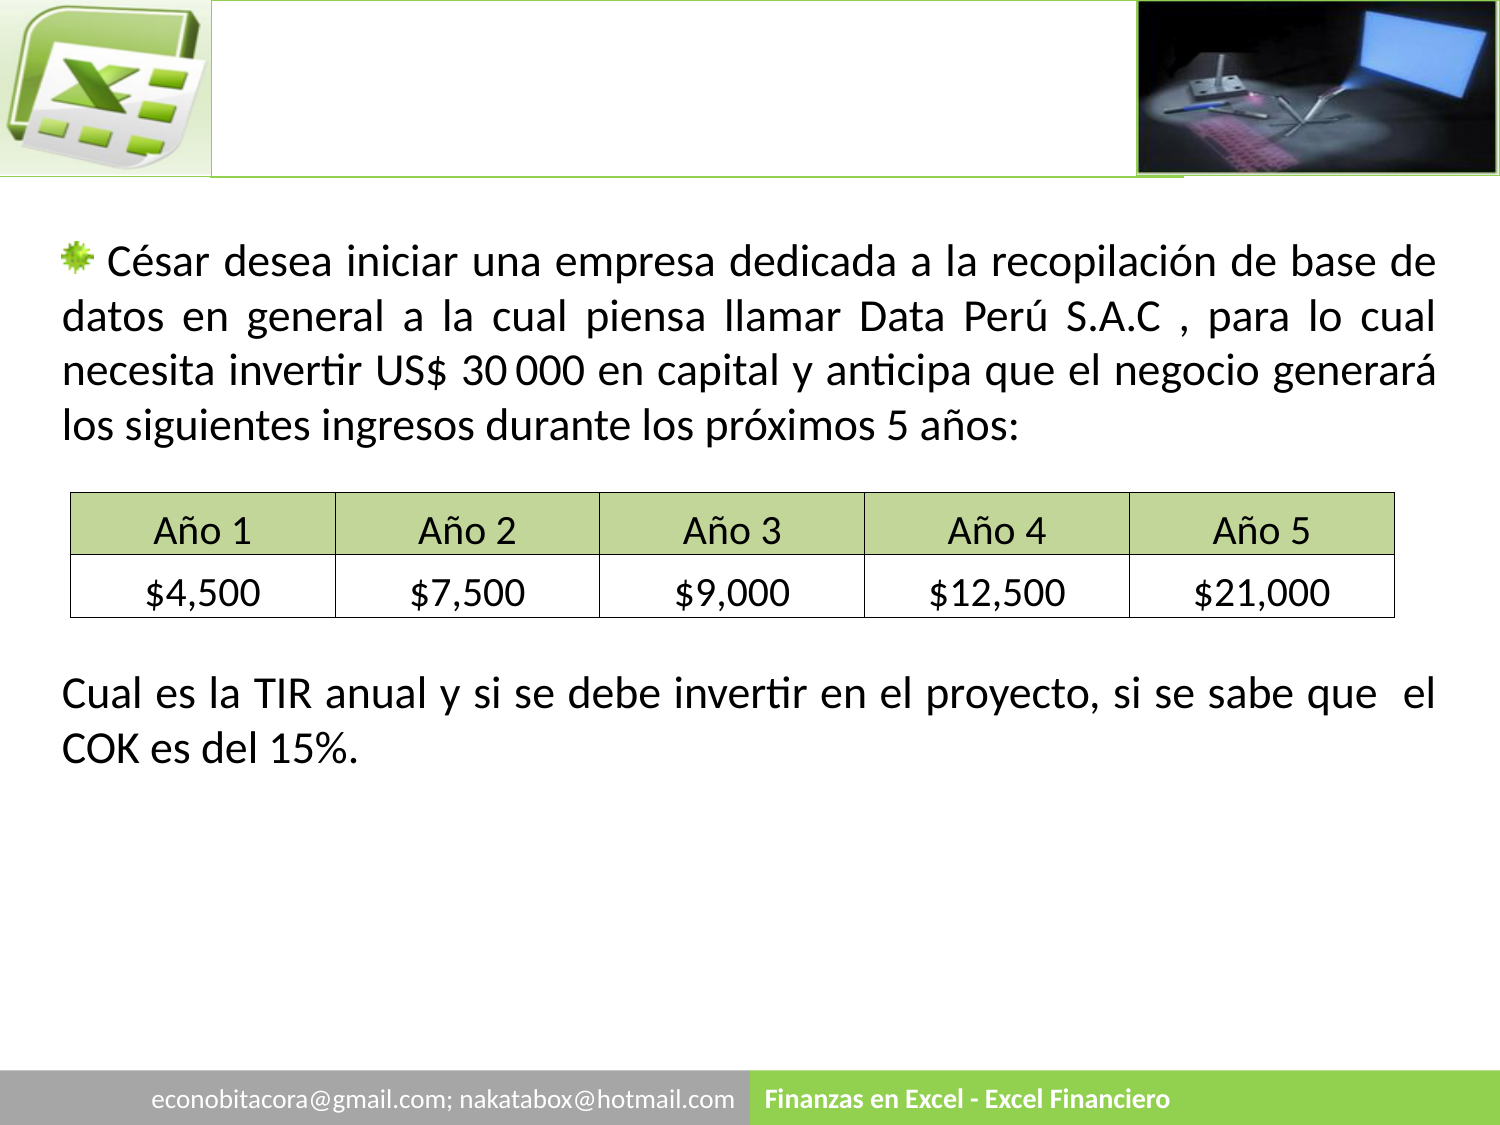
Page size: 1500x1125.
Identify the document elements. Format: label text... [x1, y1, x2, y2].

picture [0, 0, 212, 177]
picture [1136, 0, 1500, 177]
table_cell $12,500 [865, 555, 1129, 617]
text_box Finanzas en Excel - Excel Financiero [749, 1070, 1500, 1125]
text_box César desea iniciar una empresa dedicada a la recopilación de base de datos en general a la cual piensa llamar Data Perú S.A.C , para lo cual necesita invertir US$ 30 000 en capital y anticipa que el negocio generará los siguientes ingresos durante los próximos 5 años: Cual es la TIR anual y si se debe invertir en el proyecto, si se sabe que el COK es del 15%. [46, 222, 1454, 832]
table_header Año 4 [865, 493, 1129, 554]
picture [61, 241, 94, 274]
table_header Año 1 [71, 493, 335, 554]
table_cell $9,000 [600, 555, 864, 617]
table_cell $7,500 [336, 555, 599, 617]
text_box [212, 0, 1134, 178]
table_cell $21,000 [1130, 555, 1394, 617]
table_header Año 3 [600, 493, 864, 554]
table_header Año 2 [336, 493, 599, 554]
table_cell $4,500 [71, 555, 335, 617]
text_box econobitacora@gmail.com; nakatabox@hotmail.com [0, 1070, 749, 1125]
table_header Año 5 [1130, 493, 1394, 554]
